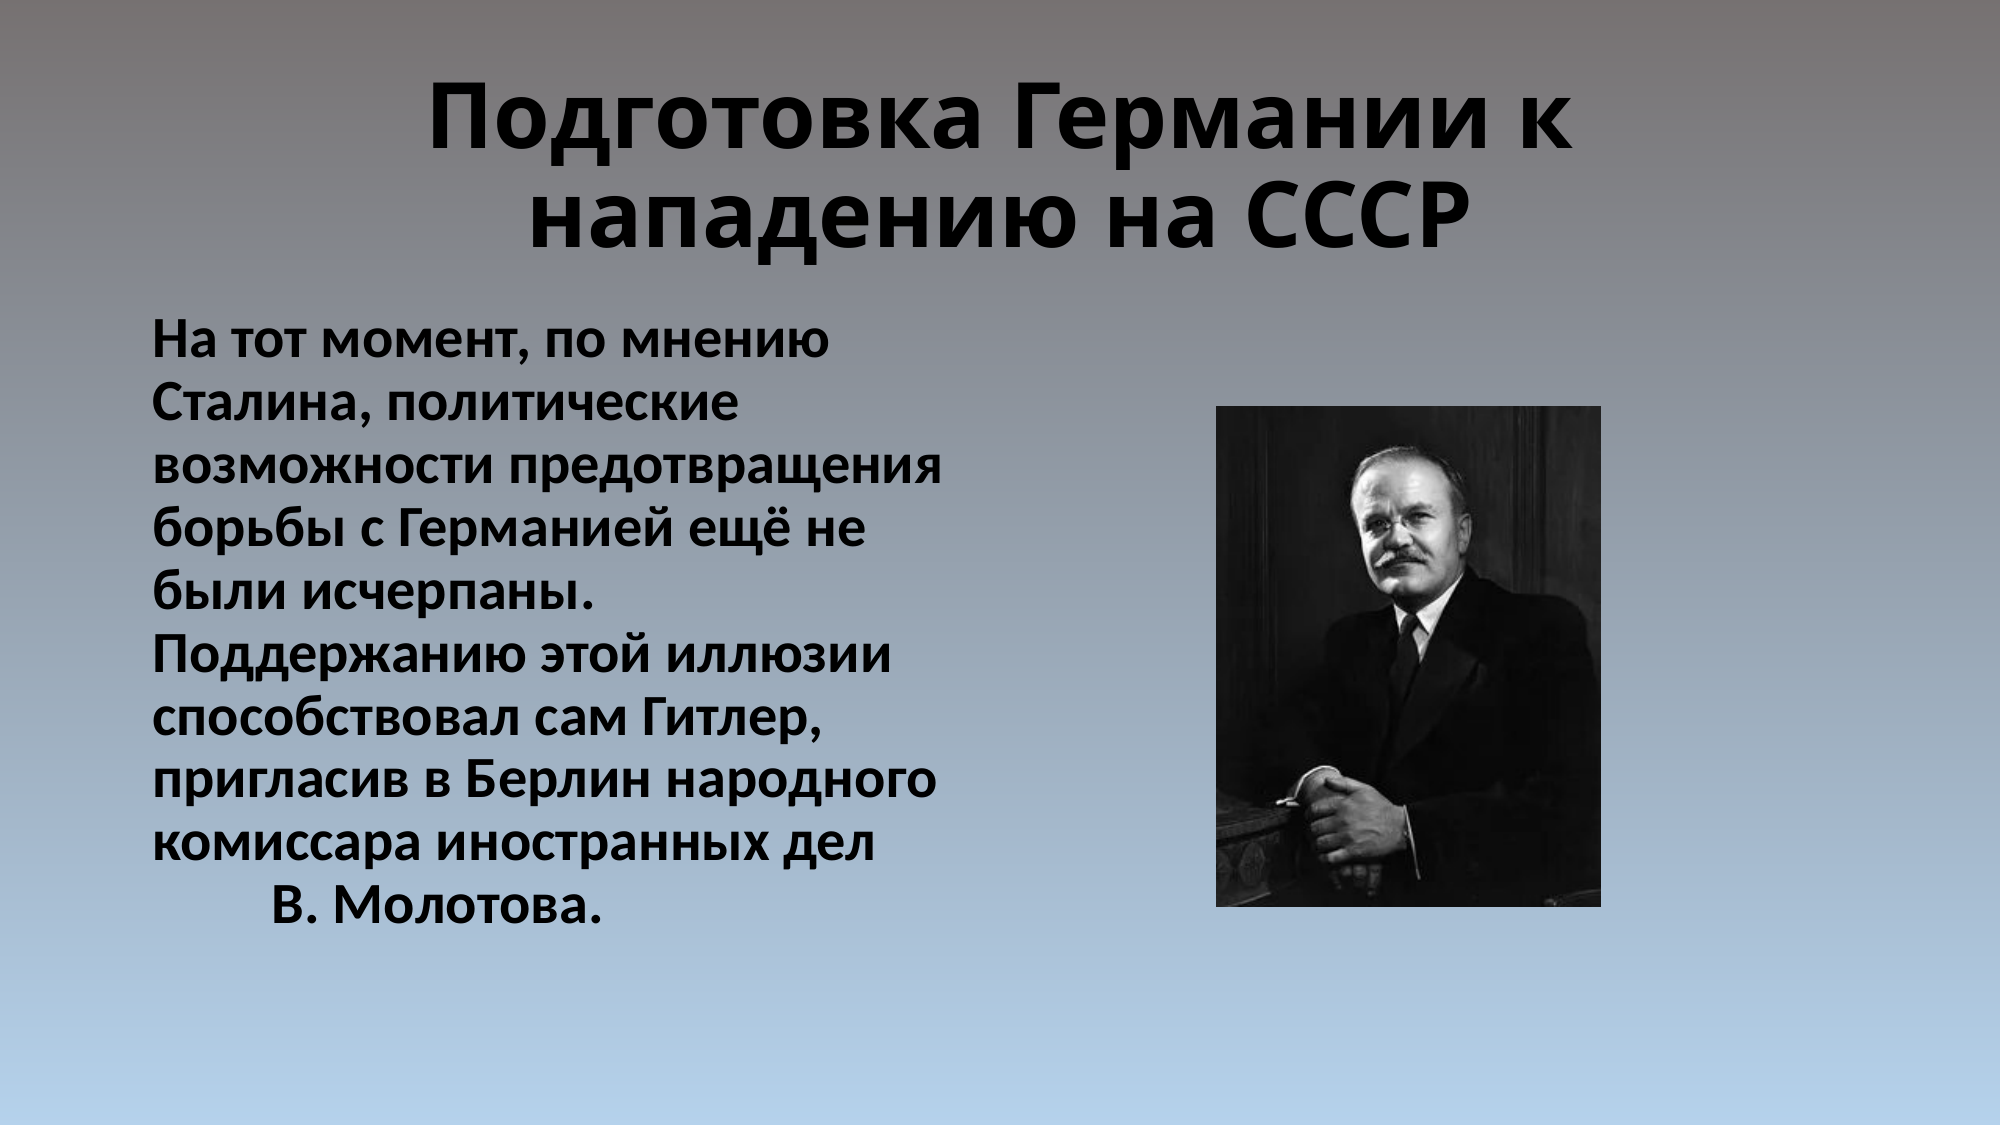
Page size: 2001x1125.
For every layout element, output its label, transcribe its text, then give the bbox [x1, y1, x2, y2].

picture [1216, 406, 1601, 907]
title Подготовка Германии к нападению на СССР [137, 59, 1863, 278]
list На тот момент, по мнению Сталина, политические возможности предотвращения борьбы с Германией ещё не были исчерпаны. Поддержанию этой иллюзии способствовал сам Гитлер, пригласив в Берлин народного комиссара иностранных дел В. Молотова. [137, 299, 973, 1014]
